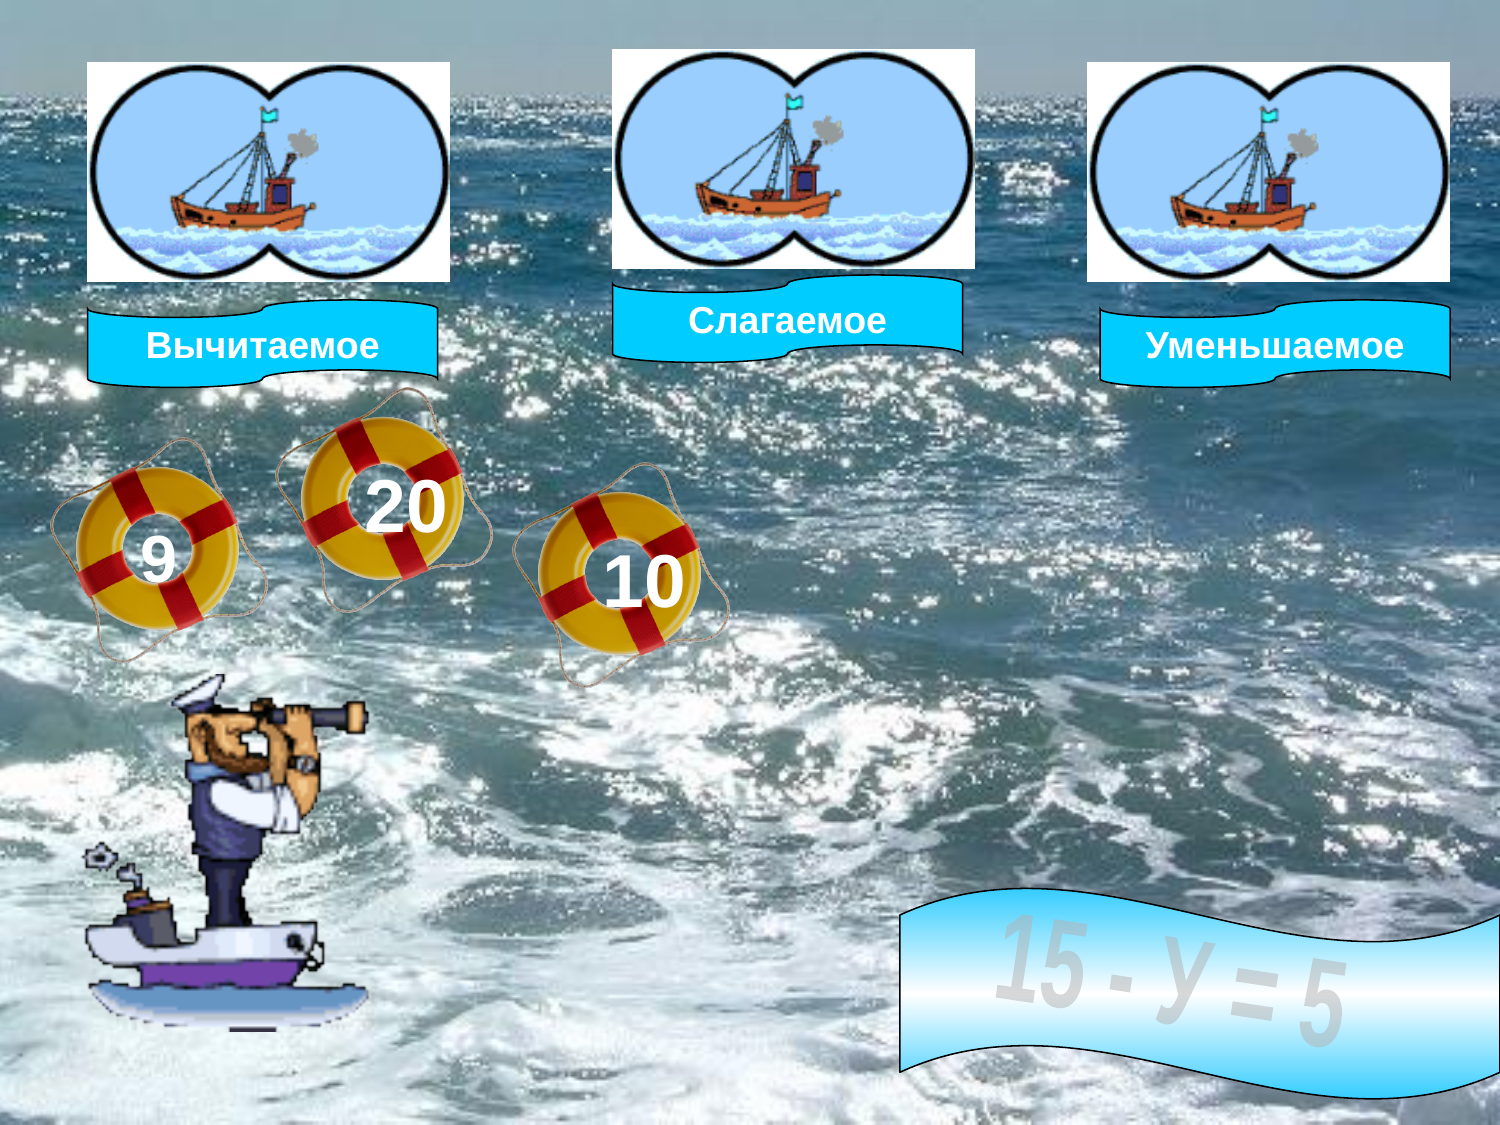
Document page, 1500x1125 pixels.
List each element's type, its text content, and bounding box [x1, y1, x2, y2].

text_box [899, 888, 1500, 1099]
picture [0, 0, 1500, 1125]
text_box Вычитаемое [87, 299, 438, 388]
text_box Слагаемое [612, 279, 963, 363]
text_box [512, 462, 731, 688]
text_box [274, 387, 493, 613]
text_box Уменьшаемое [1100, 299, 1451, 388]
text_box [49, 437, 268, 663]
